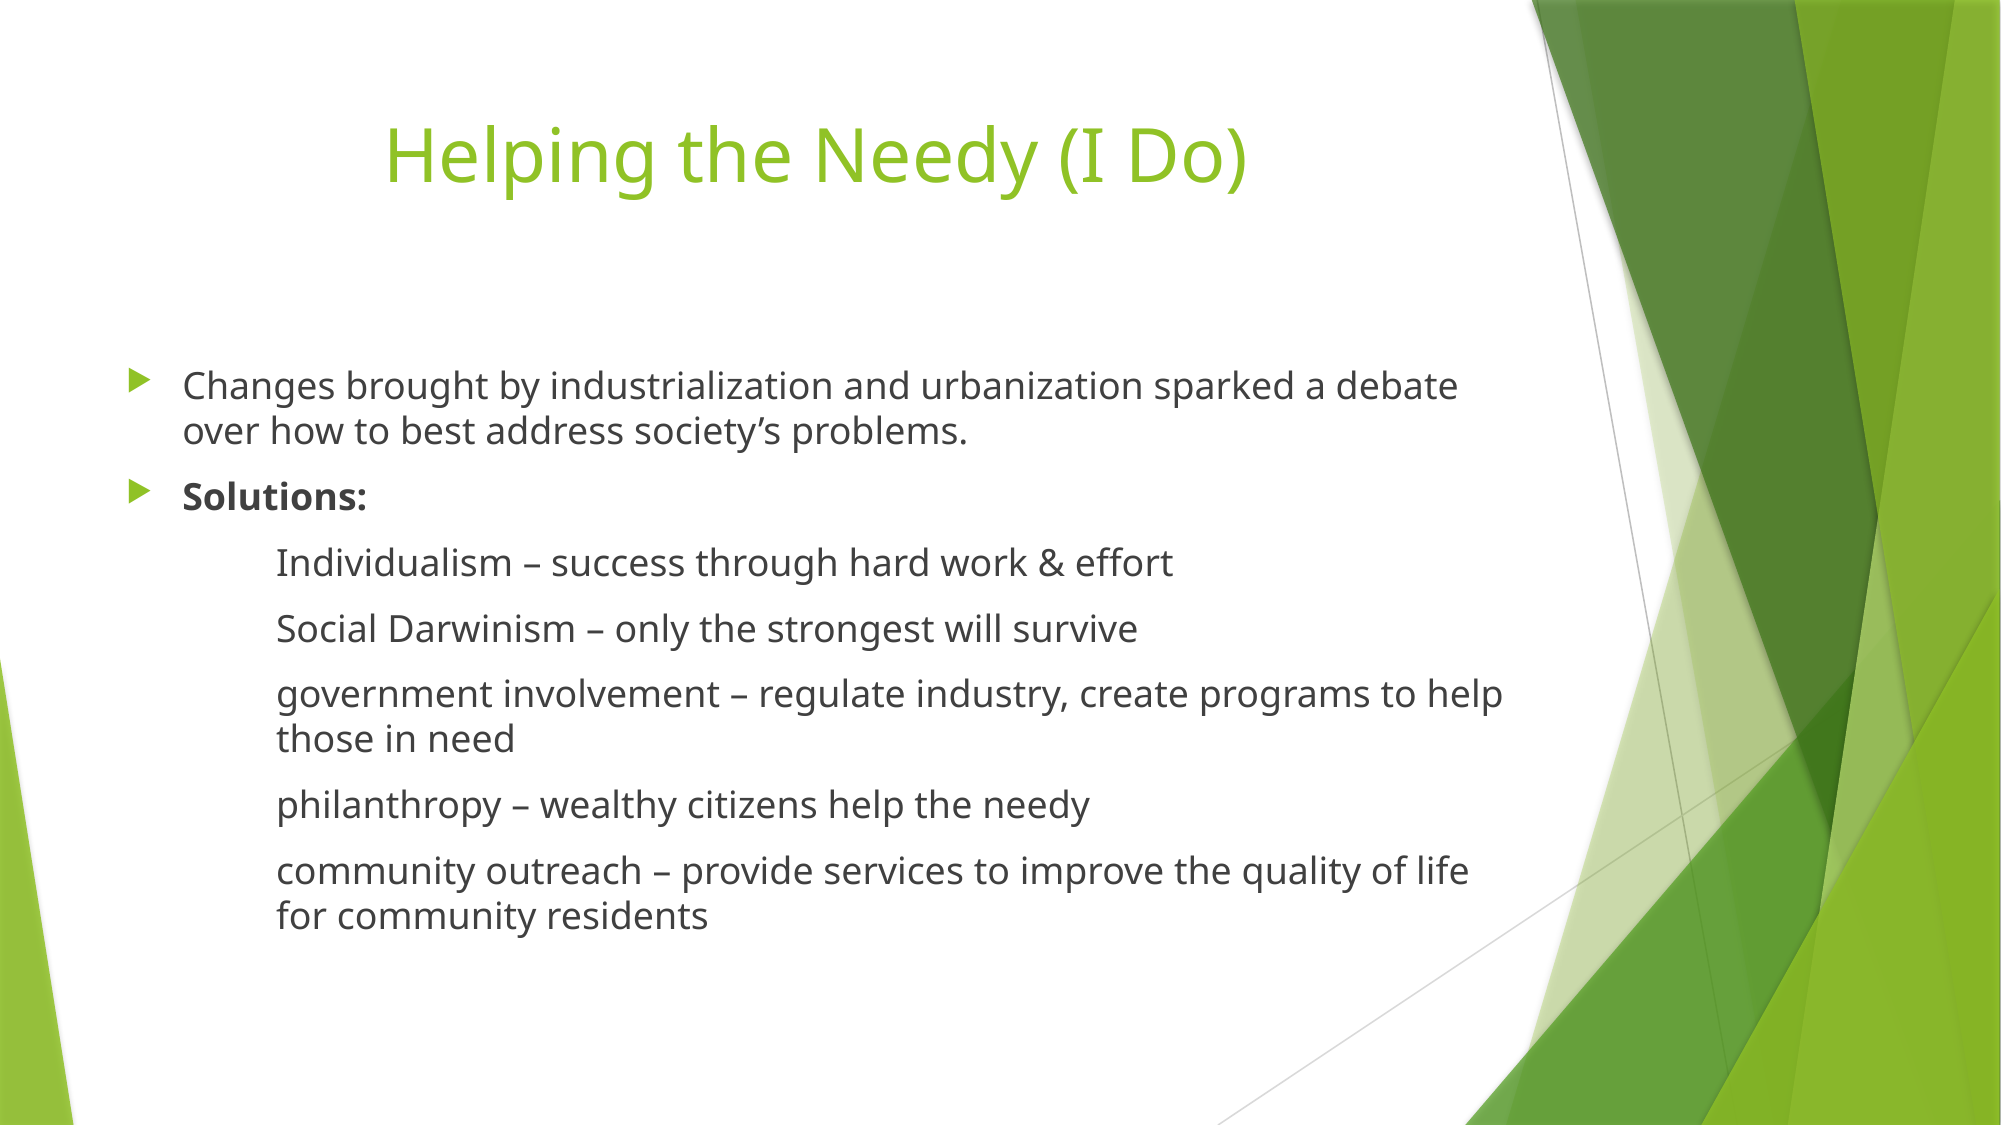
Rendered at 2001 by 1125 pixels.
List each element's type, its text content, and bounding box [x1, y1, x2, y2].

list Changes brought by industrialization and urbanization sparked a debate over how to best address society’s problems. Solutions: Individualism – success through hard work & effort Social Darwinism – only the strongest will survive government involvement – regulate industry, create programs to help those in need philanthropy – wealthy citizens help the needy community outreach – provide services to improve the quality of life for community residents [111, 354, 1522, 992]
title Helping the Needy (I Do) [111, 99, 1522, 317]
